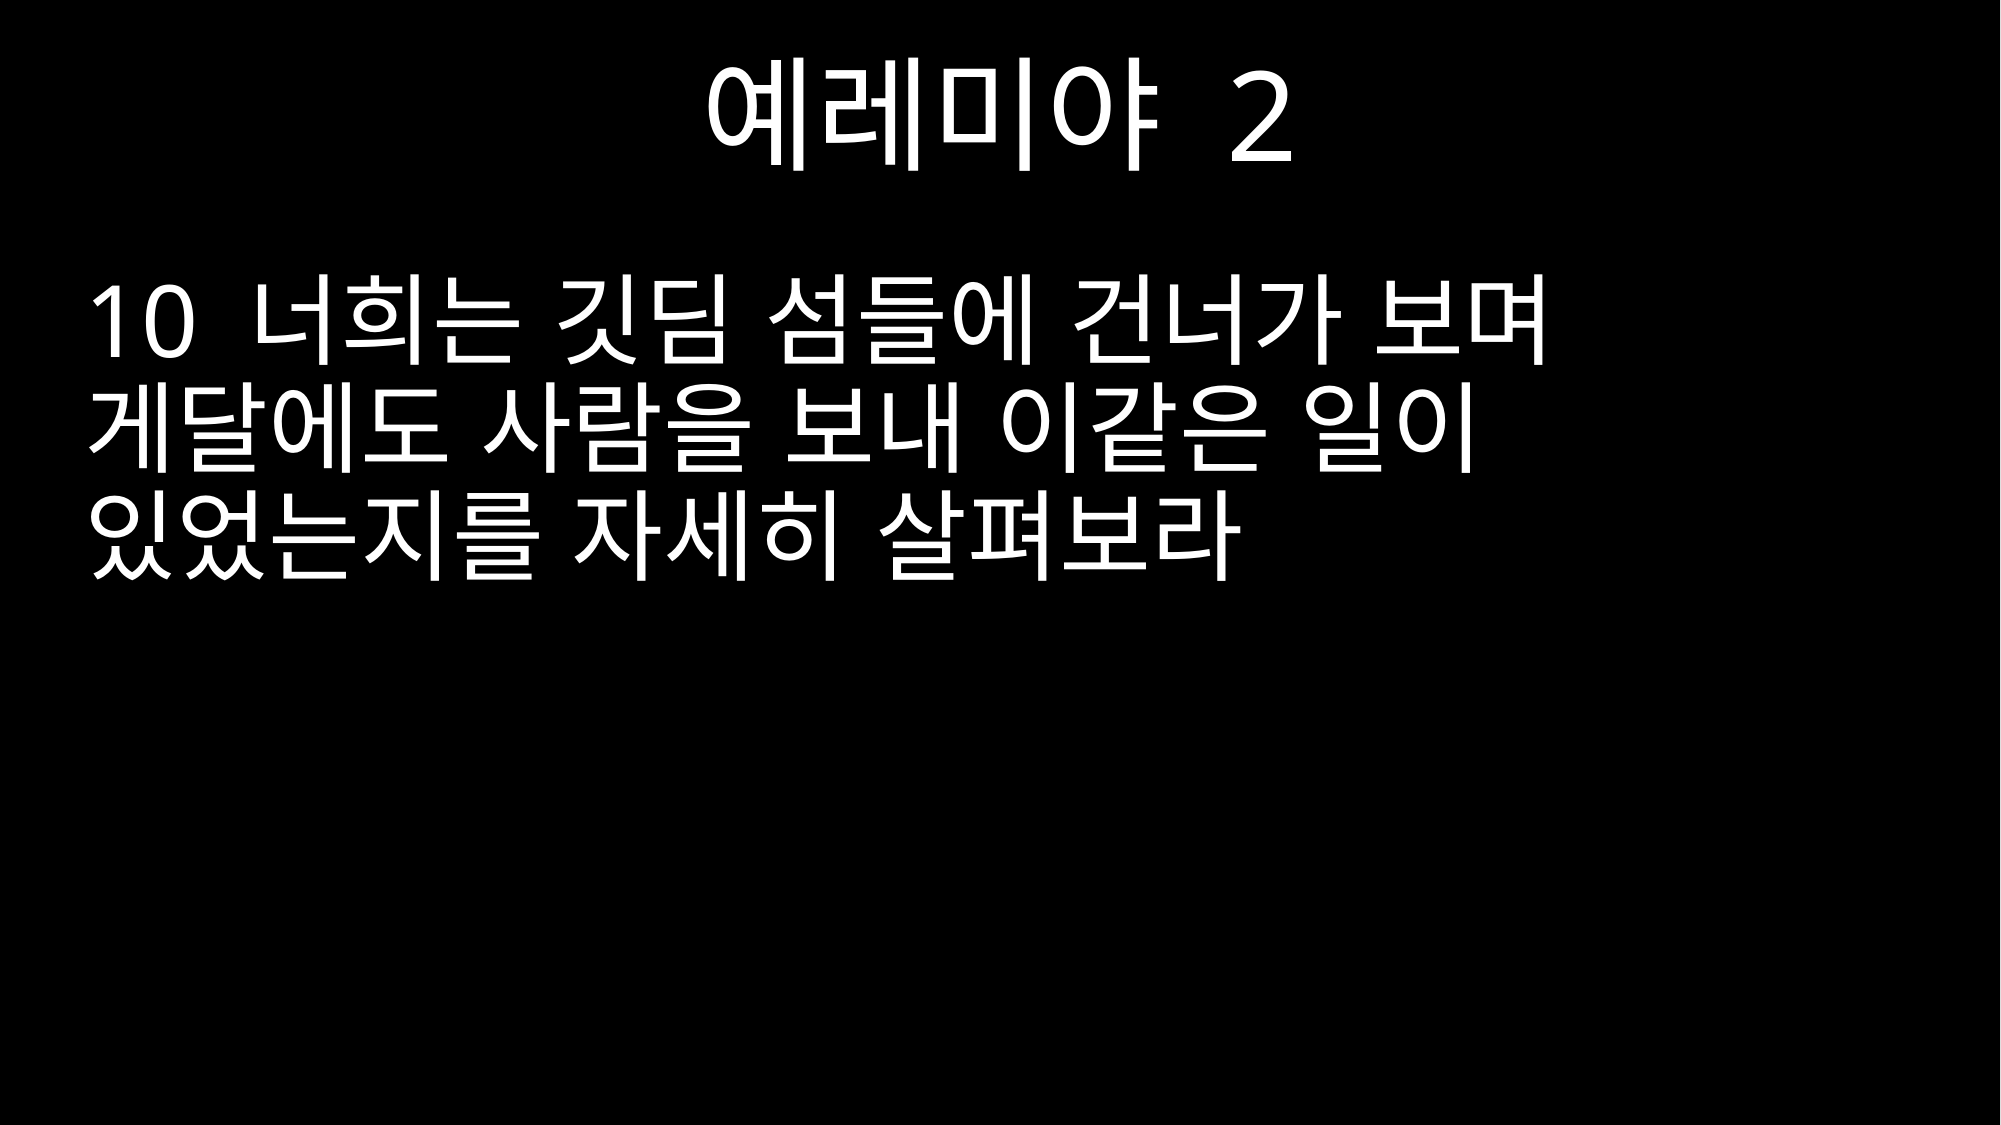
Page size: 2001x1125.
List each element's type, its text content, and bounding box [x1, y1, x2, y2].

footer 예레미야 2 [0, 32, 2000, 192]
list 10 너희는 깃딤 섬들에 건너가 보며 게달에도 사람을 보내 이같은 일이 있었는지를 자세히 살펴보라 [69, 263, 1953, 423]
picture [0, 0, 2001, 1125]
